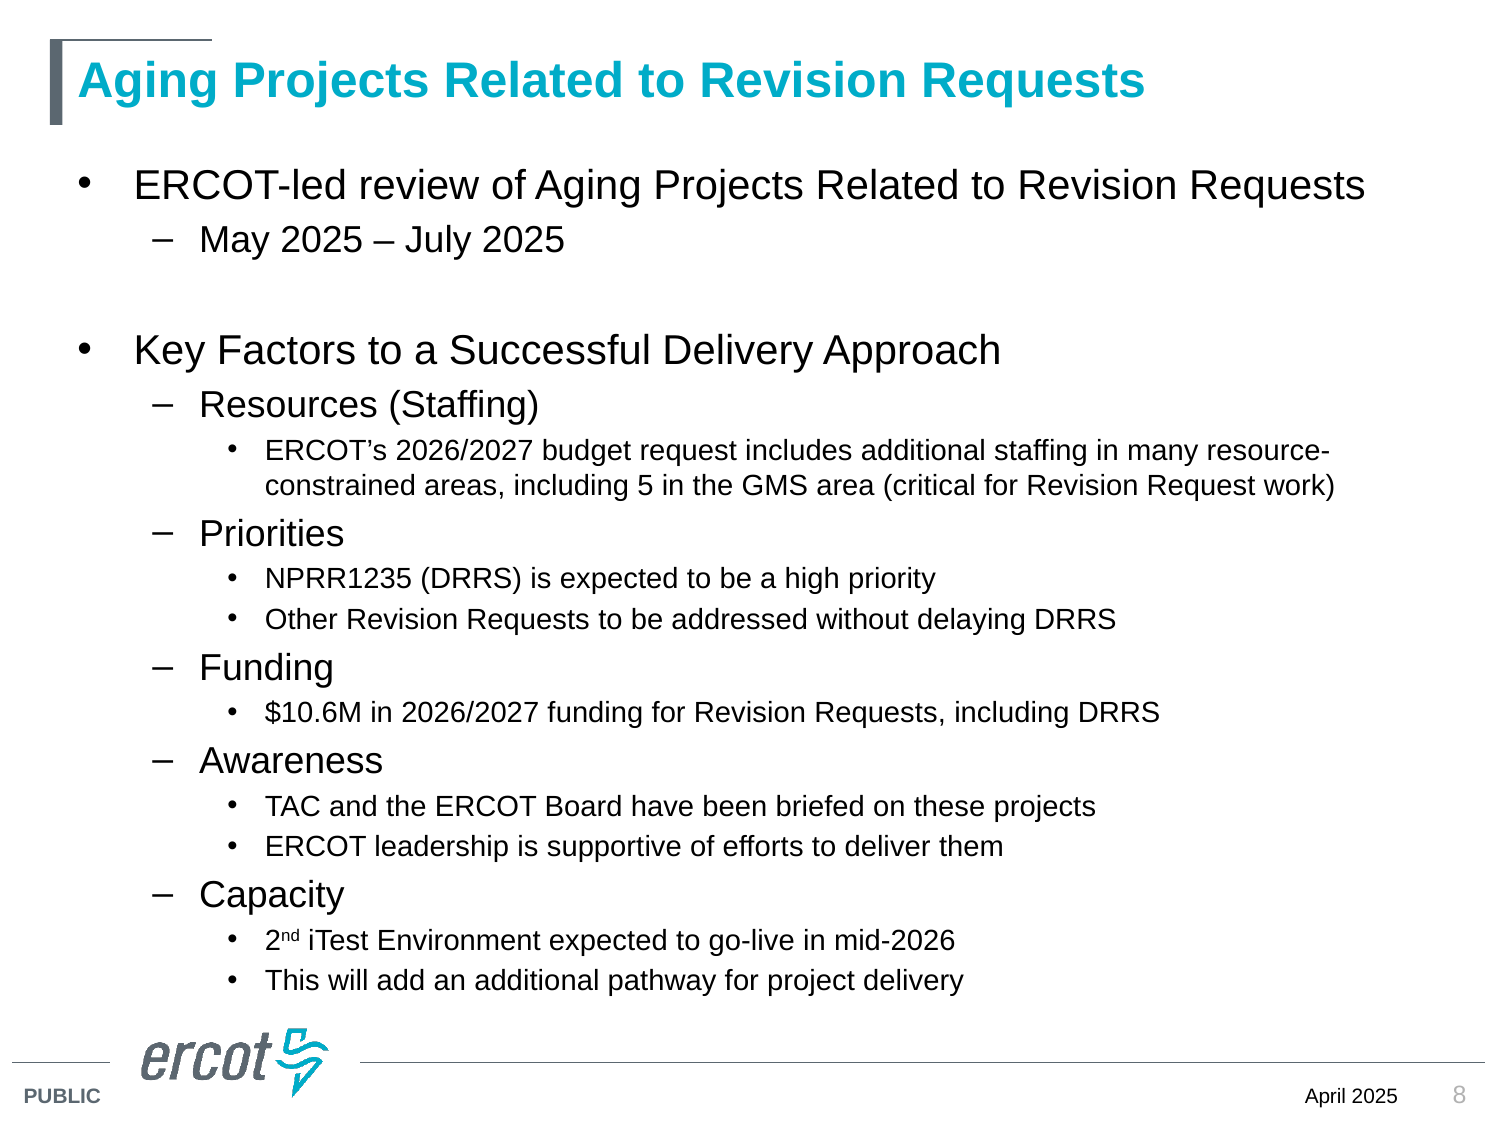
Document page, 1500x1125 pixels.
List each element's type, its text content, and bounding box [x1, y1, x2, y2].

title Aging Projects Related to Revision Requests [62, 39, 1313, 118]
slide_number 8 [1437, 1076, 1475, 1112]
list ERCOT-led review of Aging Projects Related to Revision Requests May 2025 – July 2025 Key Factors to a Successful Delivery Approach Resources (Staffing) ERCOT’s 2026/2027 budget request includes additional staffing in many resource-constrained areas, including 5 in the GMS area (critical for Revision Request work) Priorities NPRR1235 (DRRS) is expected to be a high priority Other Revision Requests to be addressed without delaying DRRS Funding $10.6M in 2026/2027 funding for Revision Requests, including DRRS Awareness TAC and the ERCOT Board have been briefed on these projects ERCOT leadership is supportive of efforts to deliver them Capacity 2nd iTest Environment expected to go-live in mid-2026 This will add an additional pathway for project delivery [62, 149, 1438, 1013]
picture [137, 1024, 332, 1100]
